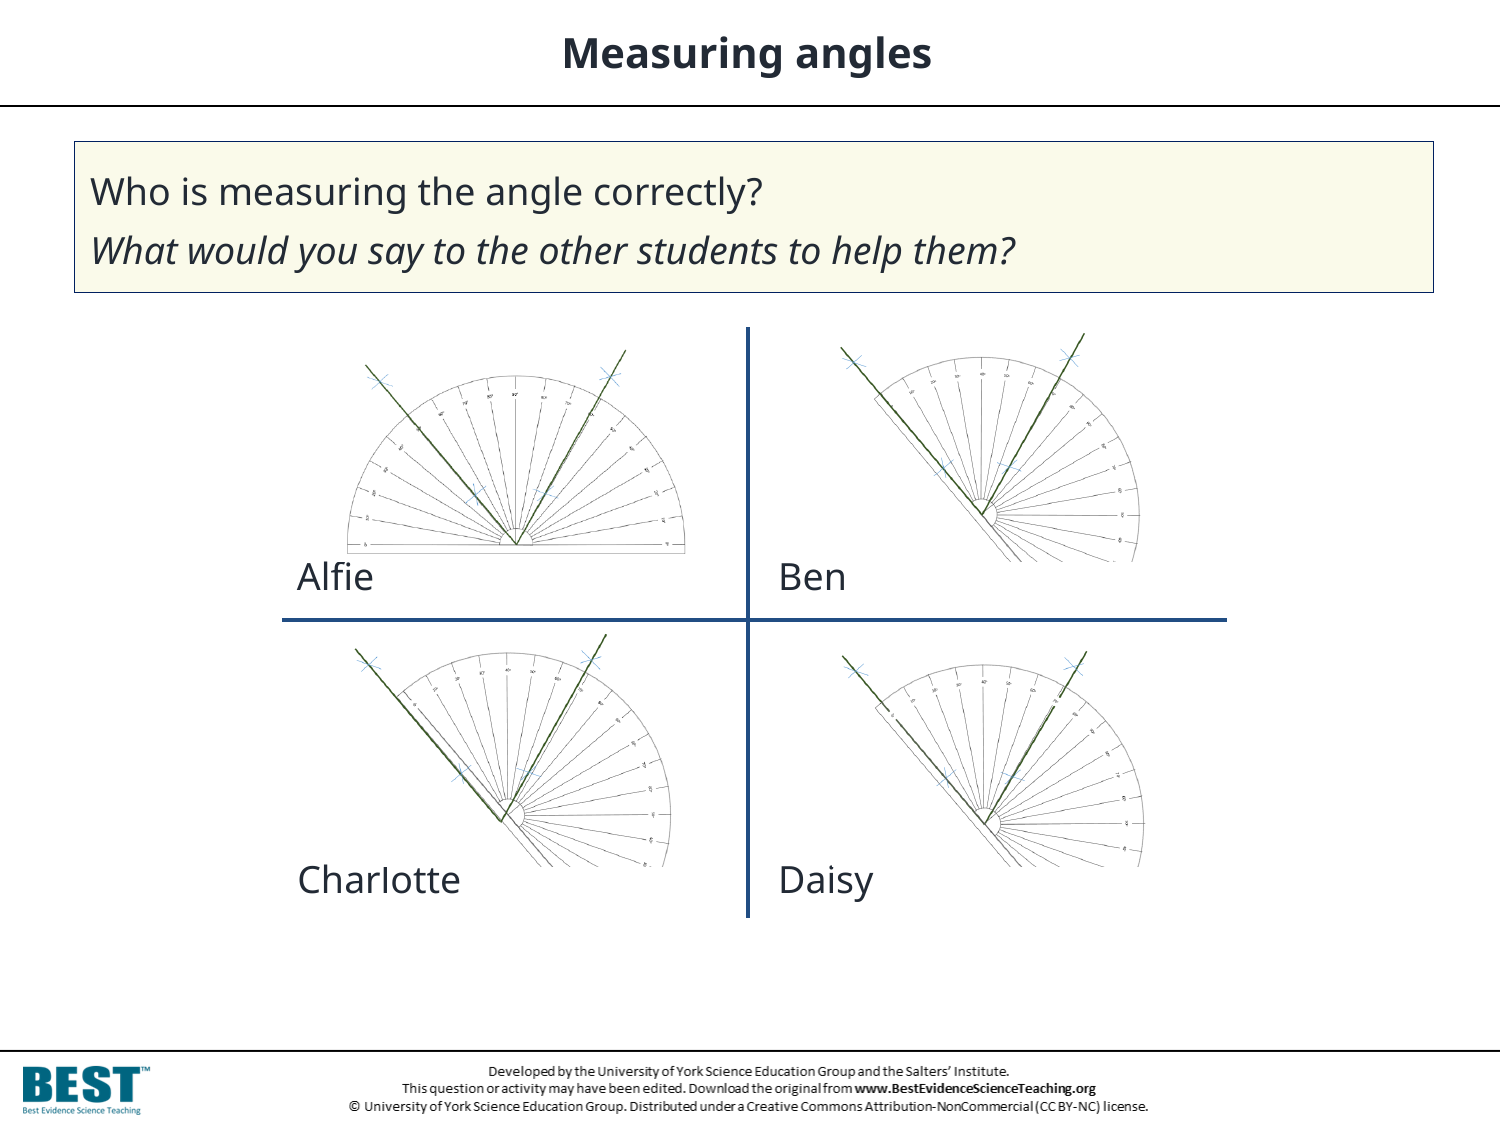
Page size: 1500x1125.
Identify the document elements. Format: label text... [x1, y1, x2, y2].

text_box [282, 312, 1227, 918]
picture [0, 105, 1500, 1125]
text_box Measuring angles [23, 4, 1471, 99]
